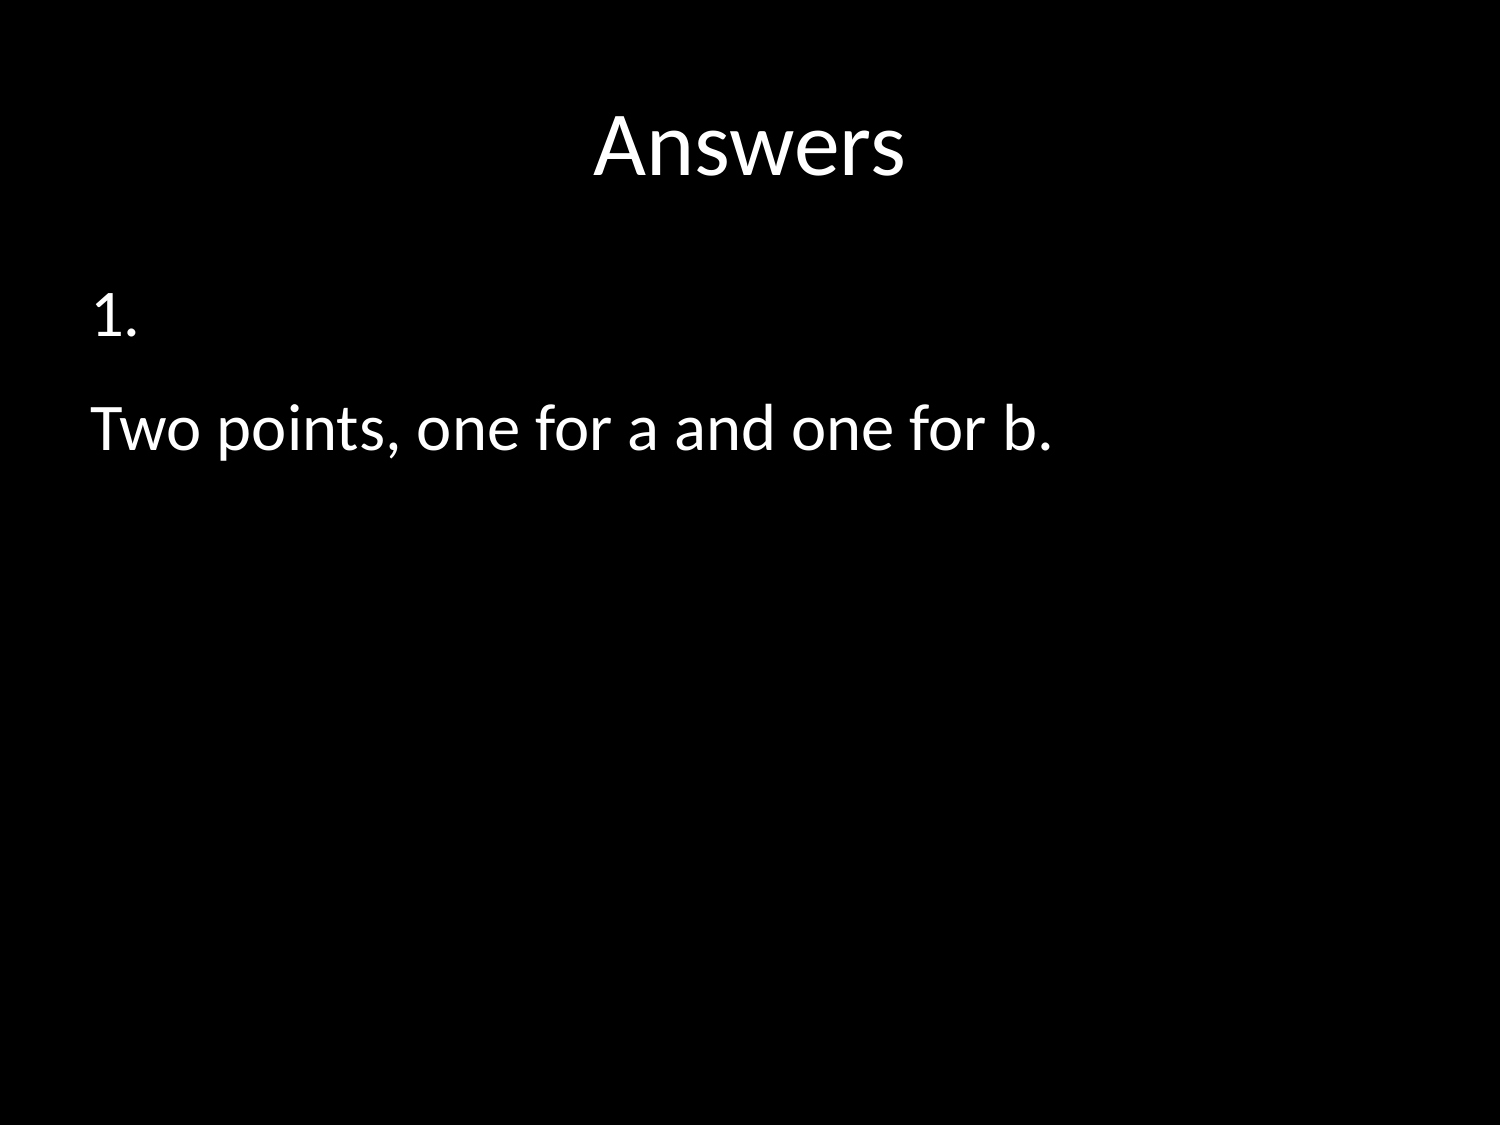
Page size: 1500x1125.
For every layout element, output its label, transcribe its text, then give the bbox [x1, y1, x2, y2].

title Answers [75, 45, 1425, 233]
